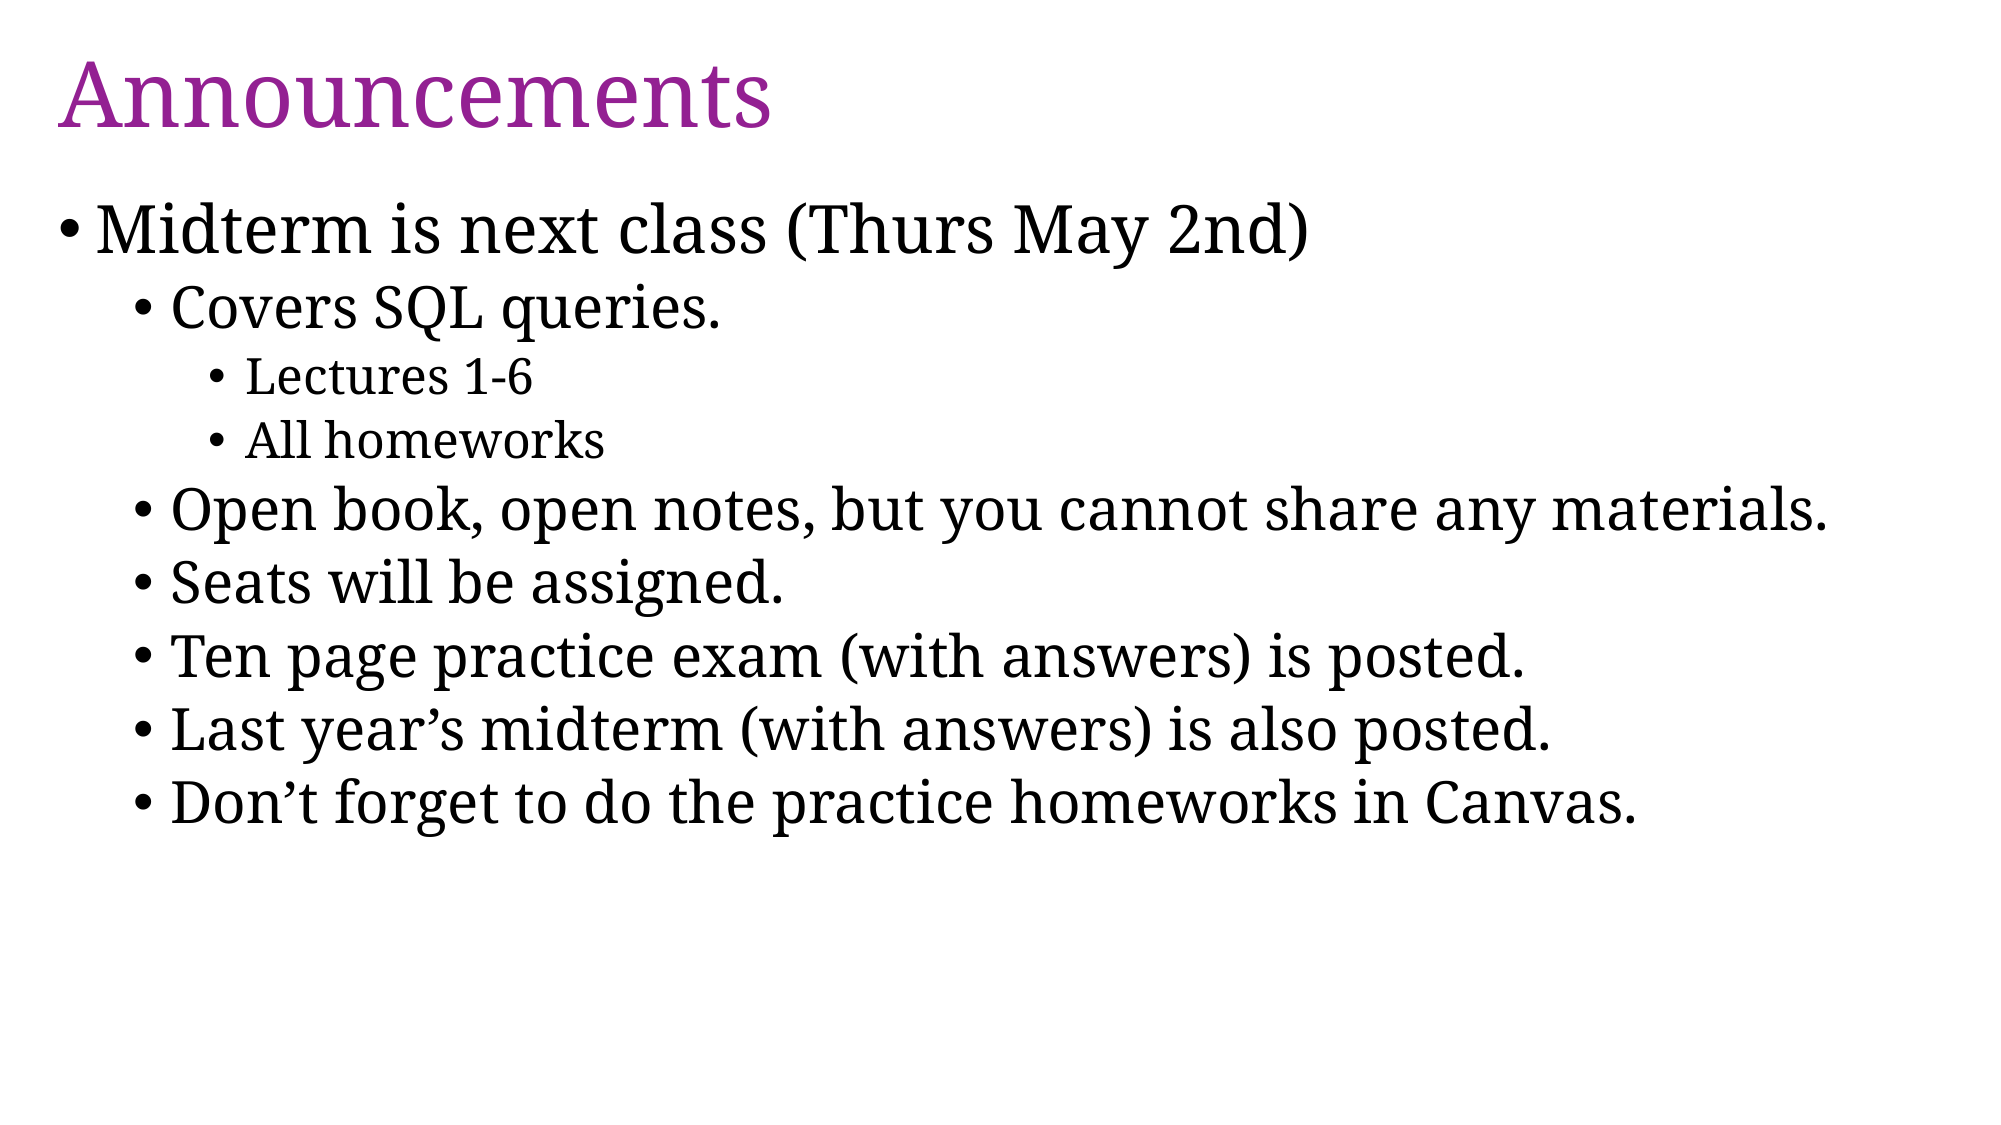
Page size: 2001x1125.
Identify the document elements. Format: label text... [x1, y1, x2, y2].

title Announcements [43, 25, 1953, 171]
list Midterm is next class (Thurs May 2nd) Covers SQL queries. Lectures 1-6 All homeworks Open book, open notes, but you cannot share any materials. Seats will be assigned. Ten page practice exam (with answers) is posted. Last year’s midterm (with answers) is also posted. Don’t forget to do the practice homeworks in Canvas. [43, 188, 1953, 1106]
